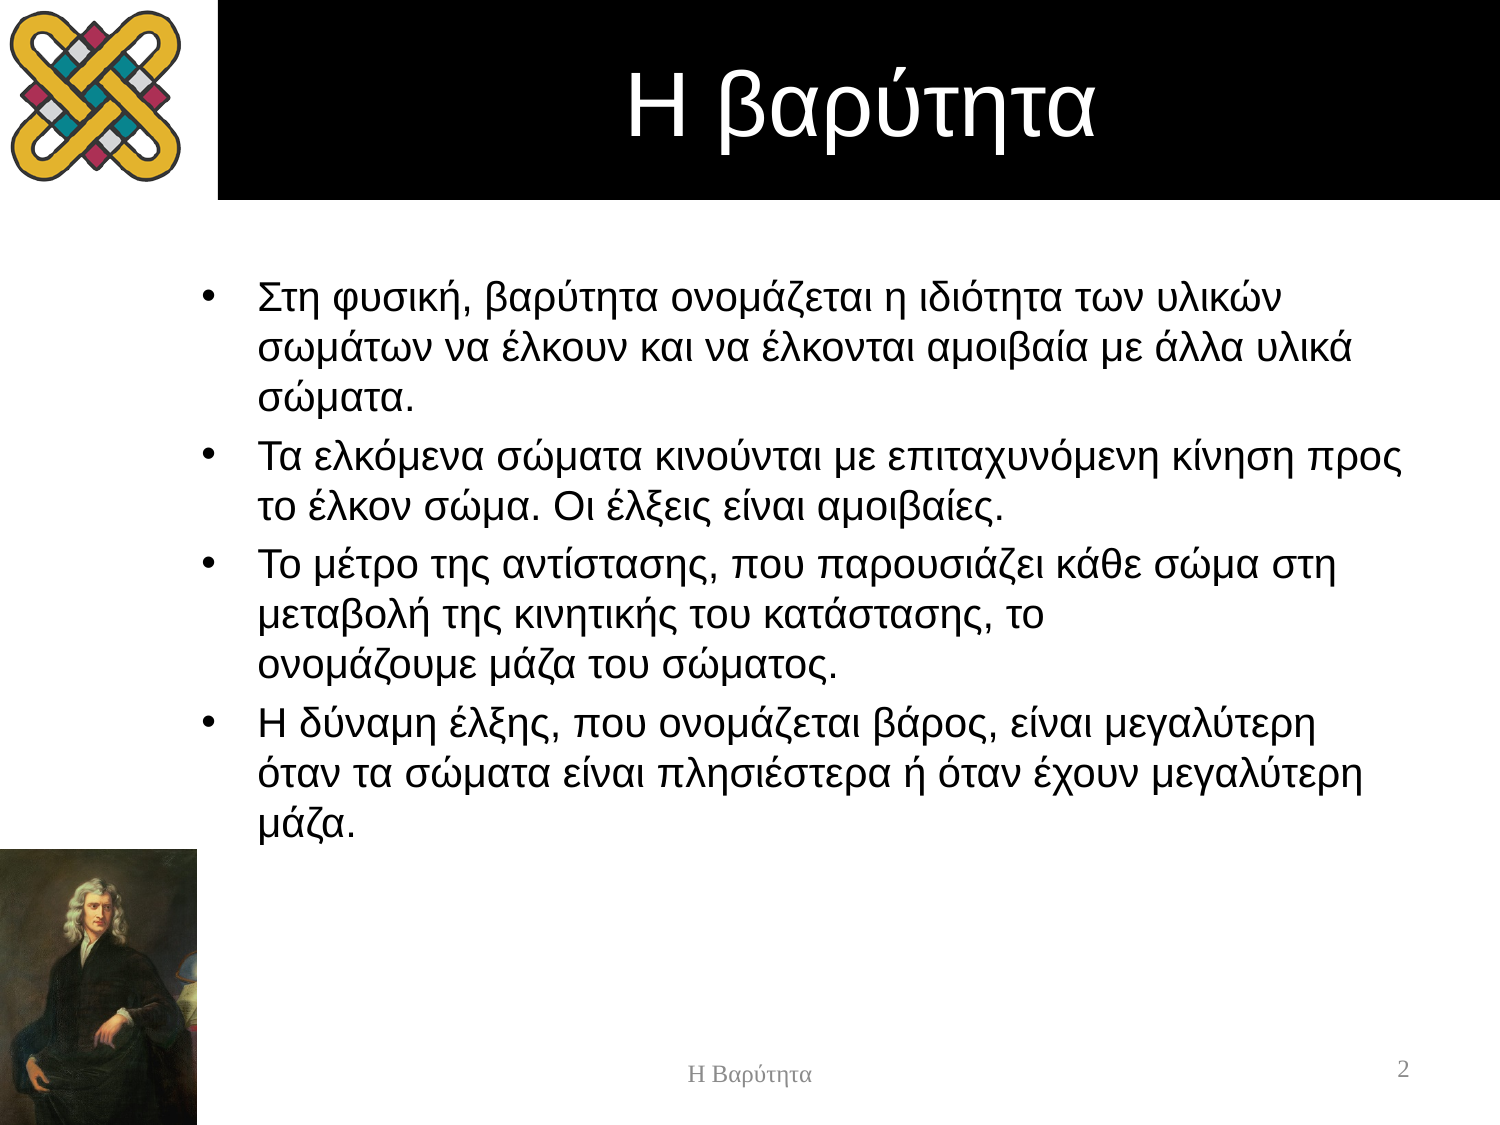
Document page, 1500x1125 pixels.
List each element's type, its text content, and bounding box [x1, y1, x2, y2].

title Η βαρύτητα [217, 0, 1500, 200]
picture [3, 0, 187, 188]
slide_number 2 [1074, 1037, 1425, 1098]
footer Η Βαρύτητα [512, 1042, 988, 1103]
picture [0, 849, 197, 1125]
list Στη φυσική, βαρύτητα ονομάζεται η ιδιότητα των υλικών σωμάτων να έλκουν και να έλκονται αμοιβαία με άλλα υλικά σώματα. Τα ελκόμενα σώματα κινούνται με επιταχυνόμενη κίνηση προς το έλκον σώμα. Οι έλξεις είναι αμοιβαίες. Το μέτρο της αντίστασης, που παρουσιάζει κάθε σώμα στη μεταβολή της κινητικής του κατάστασης, το ονομάζουμε μάζα του σώματος. Η δύναμη έλξης, που ονομάζεται βάρος, είναι μεγαλύτερη όταν τα σώματα είναι πλησιέστερα ή όταν έχουν μεγαλύτερη μάζα. [186, 262, 1425, 1005]
